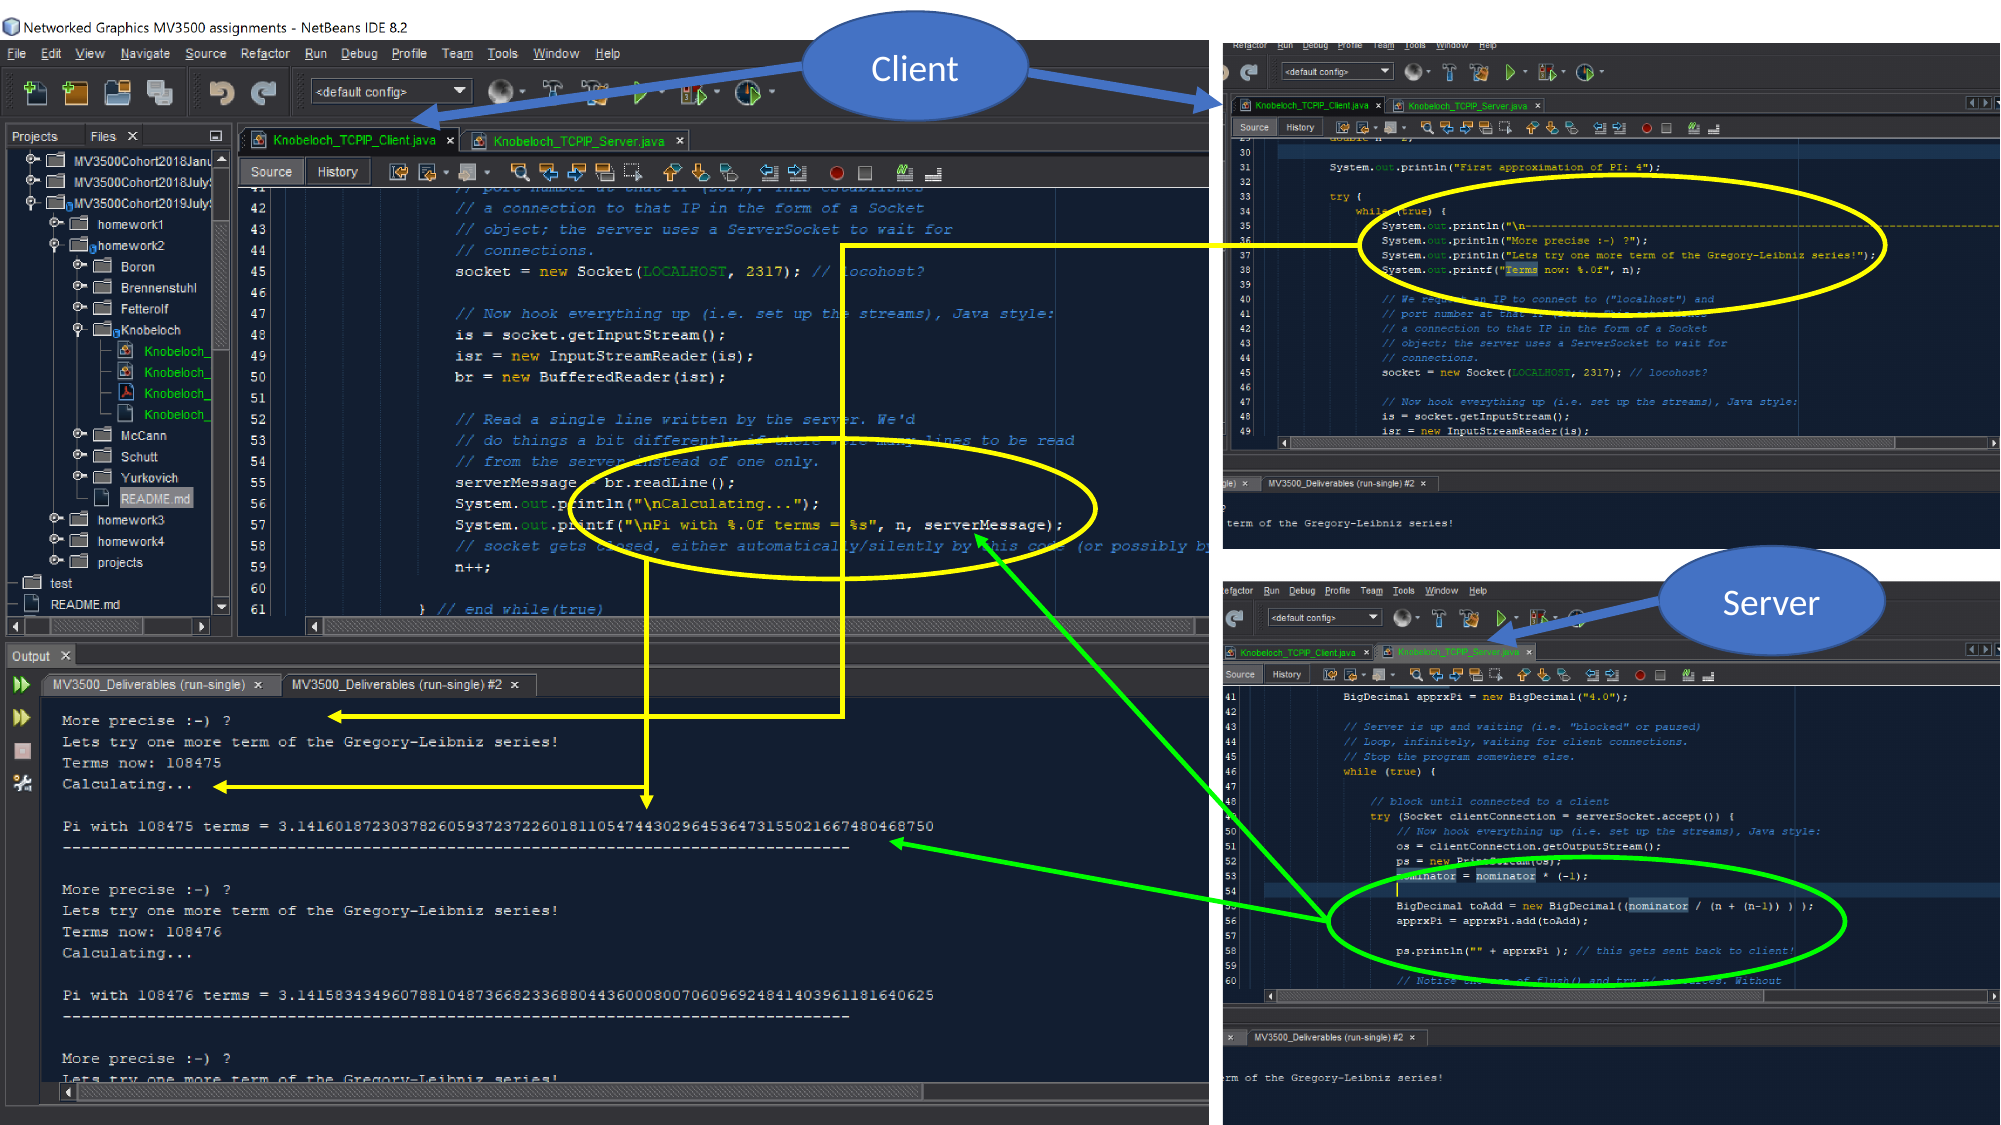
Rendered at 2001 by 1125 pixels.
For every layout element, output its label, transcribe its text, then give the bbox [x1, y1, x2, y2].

text_box Server [1667, 549, 1877, 578]
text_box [974, 533, 1329, 841]
picture [0, 0, 1209, 1125]
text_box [410, 65, 802, 121]
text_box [327, 245, 1360, 717]
picture [1222, 578, 2000, 1125]
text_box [889, 841, 1329, 922]
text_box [1028, 72, 1223, 105]
picture [1222, 43, 2000, 549]
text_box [315, 455, 544, 890]
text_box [1486, 600, 1659, 641]
